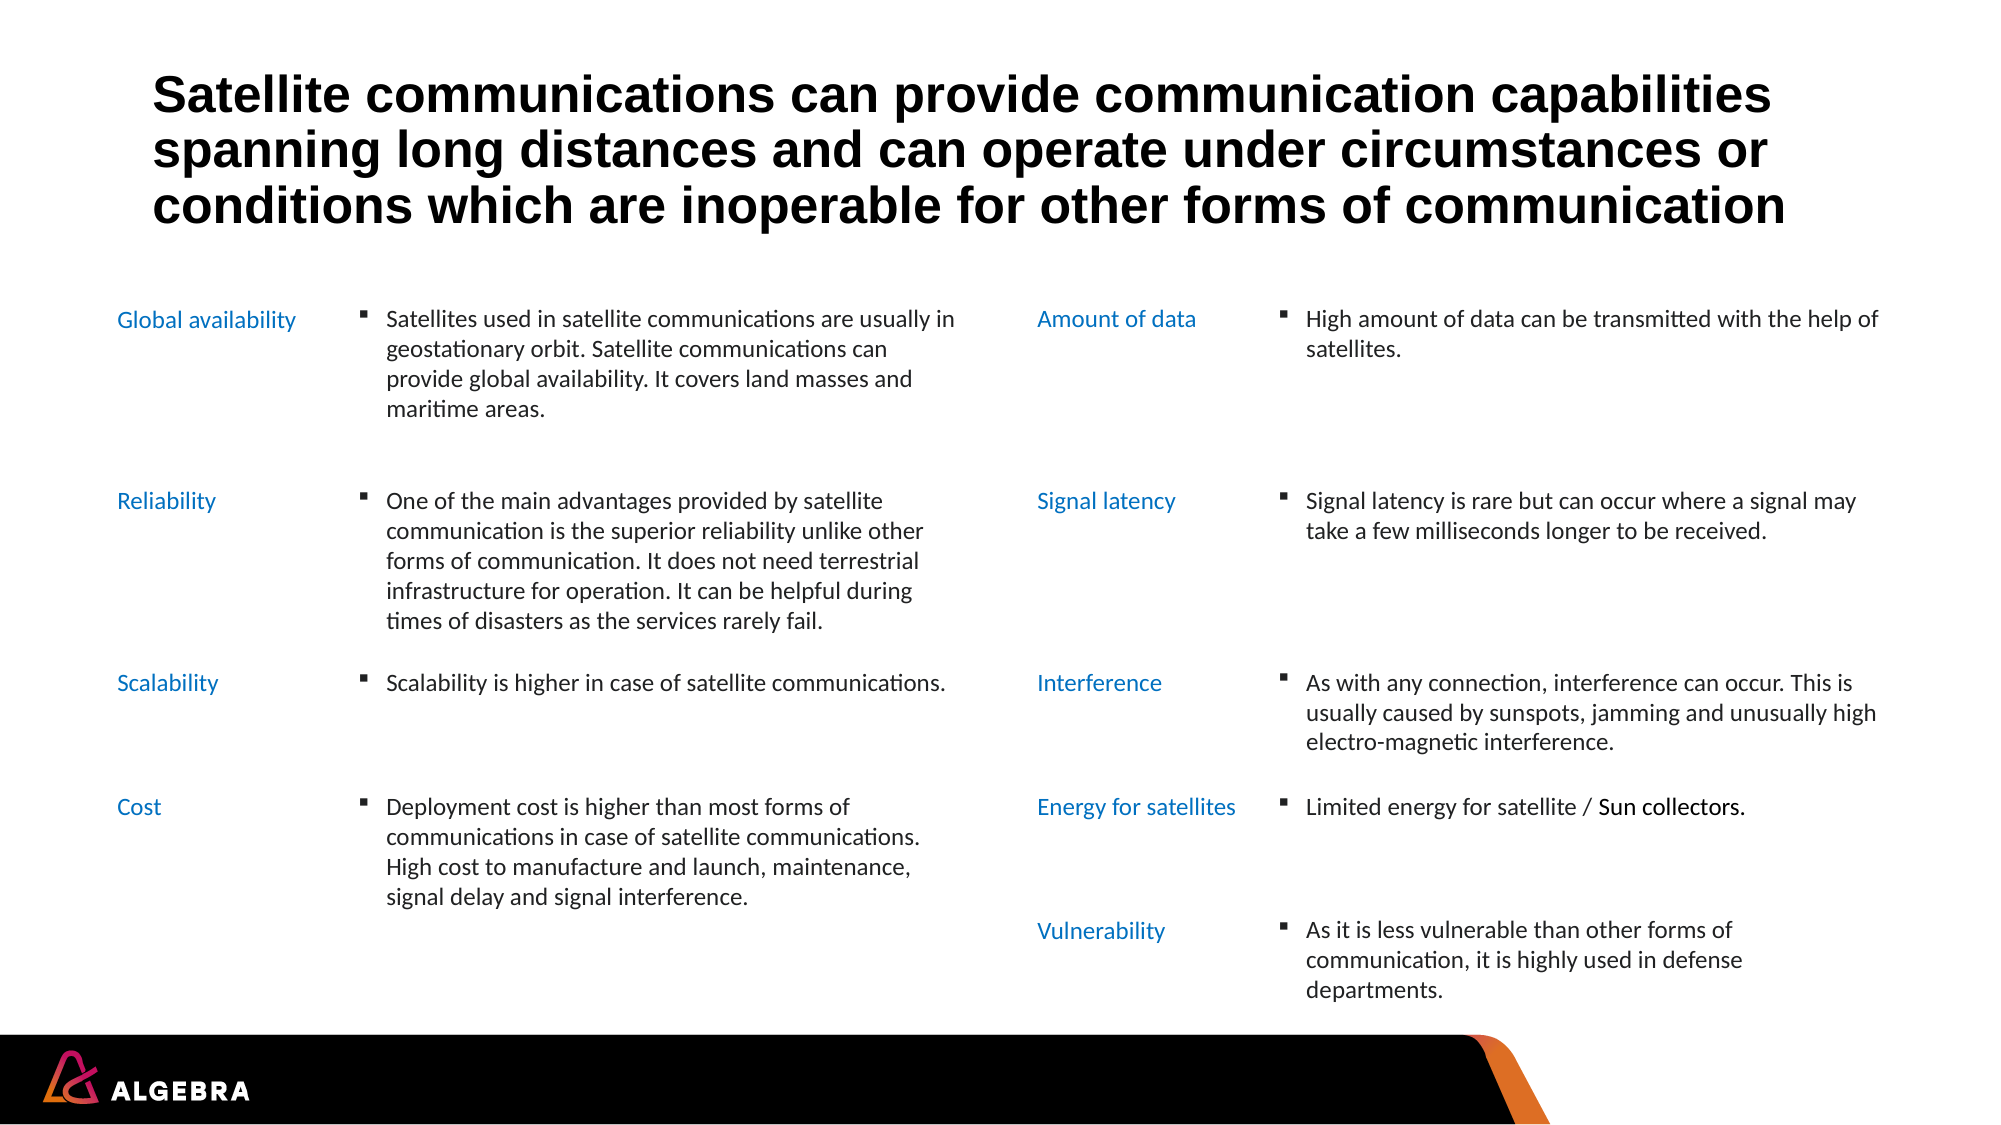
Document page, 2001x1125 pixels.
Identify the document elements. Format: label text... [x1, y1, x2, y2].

text_box Scalability [101, 658, 342, 734]
text_box As with any connection, interference can occur. This is usually caused by sunspots, jamming and unusually high electro-magnetic interference. [1262, 658, 1901, 765]
text_box Reliability [101, 476, 342, 553]
text_box Signal latency [1021, 476, 1262, 553]
title Satellite communications can provide communication capabilities spanning long distances and can operate under circumstances or conditions which are inoperable for other forms of communication [137, 59, 1863, 278]
text_box Energy for satellites [1021, 782, 1262, 859]
text_box Satellites used in satellite communications are usually in geostationary orbit. Satellite communications can provide global availability. It covers land masses and maritime areas. [342, 294, 981, 429]
text_box One of the main advantages provided by satellite communication is the superior reliability unlike other forms of communication. It does not need terrestrial infrastructure for operation. It can be helpful during times of disasters as the services rarely fail. [342, 476, 981, 610]
text_box As it is less vulnerable than other forms of communication, it is highly used in defense departments. [1262, 906, 1901, 1013]
text_box Deployment cost is higher than most forms of communications in case of satellite communications. High cost to manufacture and launch, maintenance, signal delay and signal interference. [342, 782, 981, 858]
text_box Interference [1021, 658, 1262, 735]
text_box Amount of data [1021, 294, 1262, 371]
text_box Global availability [101, 295, 342, 371]
text_box High amount of data can be transmitted with the help of satellites. [1262, 294, 1901, 371]
text_box Cost [101, 782, 342, 858]
picture [0, 1034, 1733, 1125]
text_box Signal latency is rare but can occur where a signal may take a few milliseconds longer to be received. [1262, 476, 1901, 564]
text_box Scalability is higher in case of satellite communications. [342, 658, 981, 734]
text_box Limited energy for satellite / Sun collectors. [1262, 782, 1901, 889]
text_box Vulnerability [1022, 906, 1262, 982]
